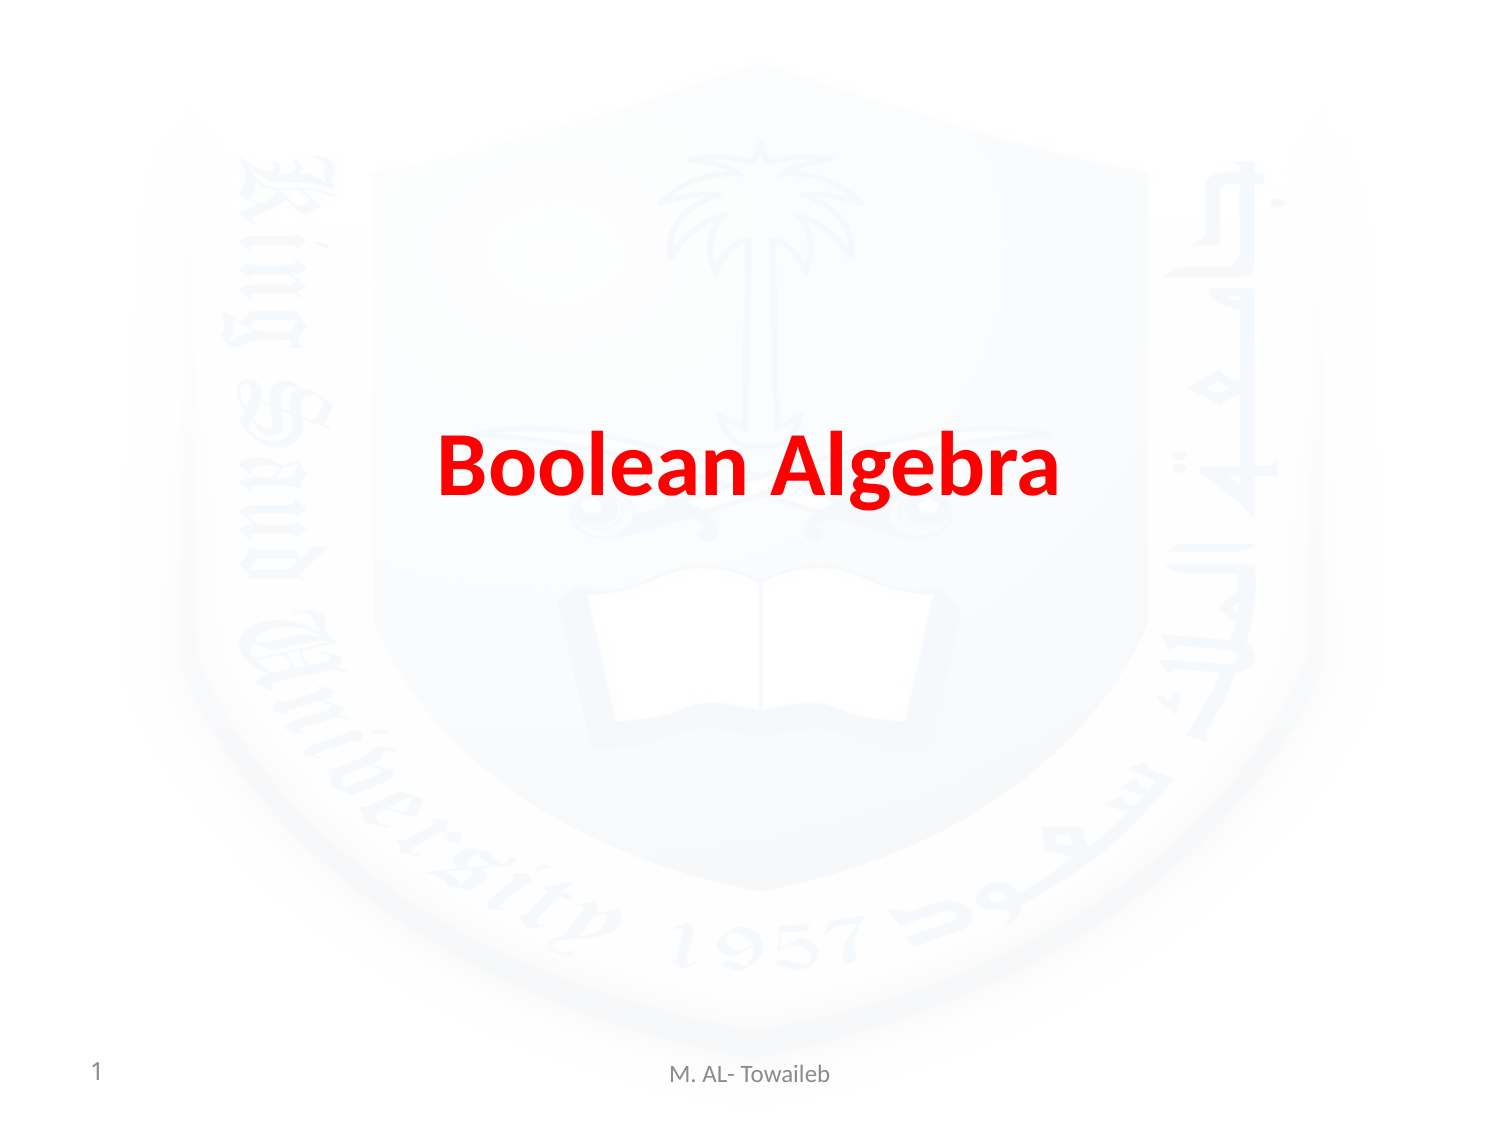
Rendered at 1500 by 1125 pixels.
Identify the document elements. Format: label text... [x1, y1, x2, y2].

title Boolean Algebra [112, 338, 1388, 580]
slide_number 1 [75, 1042, 425, 1103]
footer M. AL- Towaileb [512, 1042, 988, 1103]
